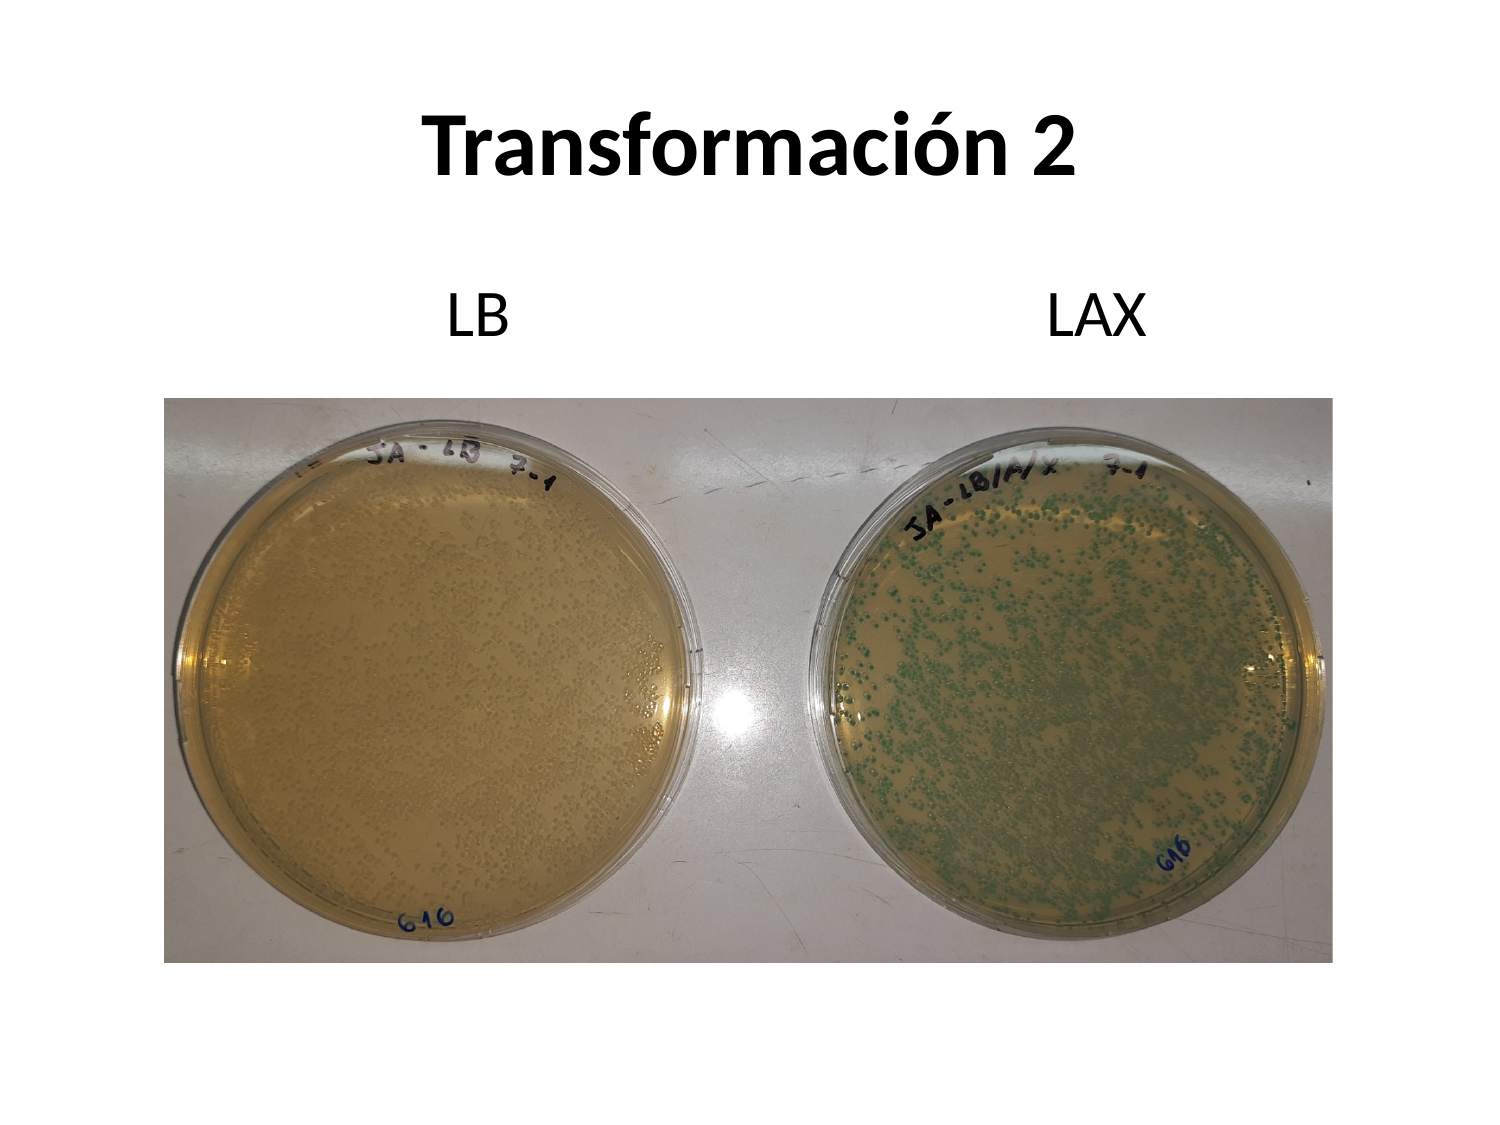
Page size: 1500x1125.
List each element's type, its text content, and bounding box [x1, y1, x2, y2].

picture [163, 398, 1333, 963]
list LB LAX [75, 262, 1425, 1005]
title Transformación 2 [75, 45, 1425, 233]
